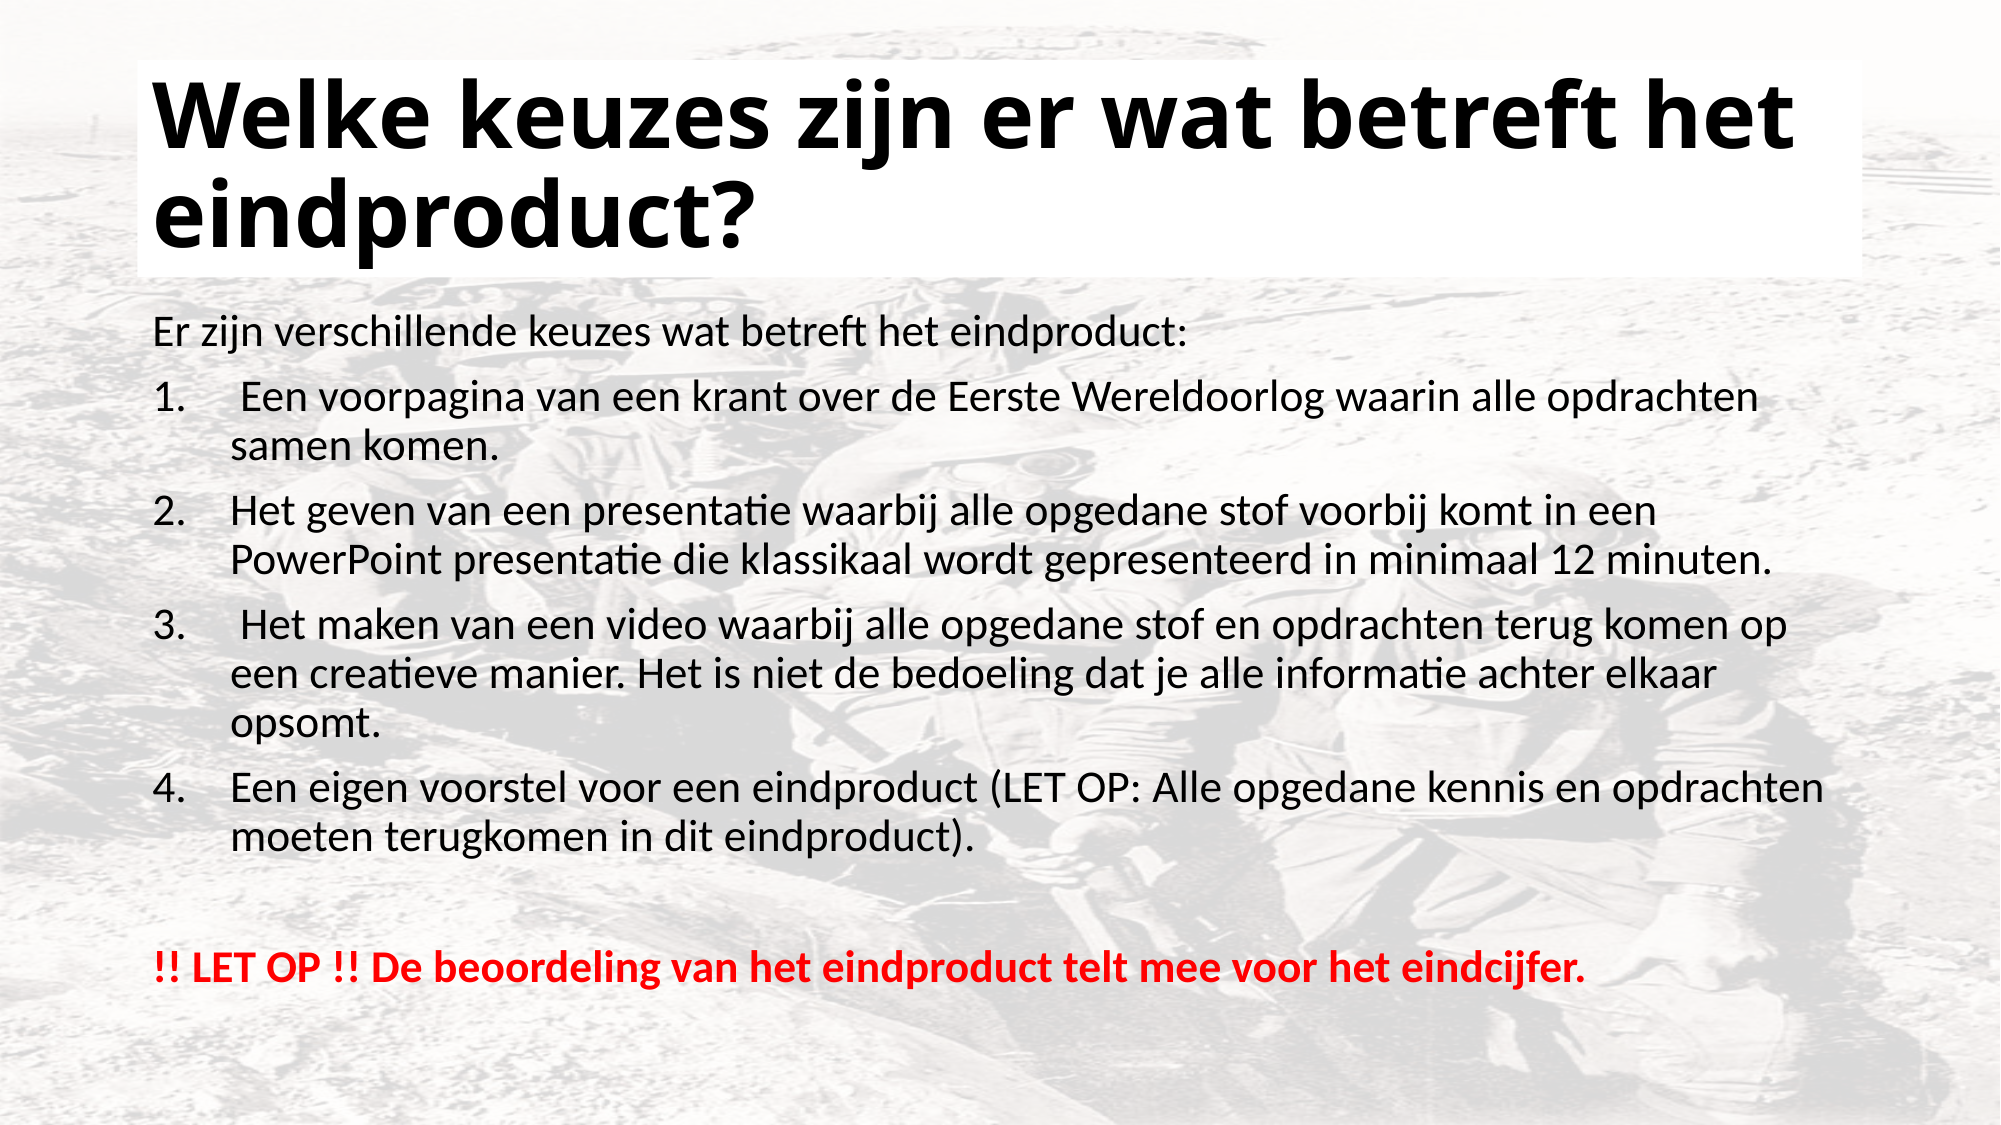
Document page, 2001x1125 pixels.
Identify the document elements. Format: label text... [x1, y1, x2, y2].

list Er zijn verschillende keuzes wat betreft het eindproduct: Een voorpagina van een krant over de Eerste Wereldoorlog waarin alle opdrachten samen komen. Het geven van een presentatie waarbij alle opgedane stof voorbij komt in een PowerPoint presentatie die klassikaal wordt gepresenteerd in minimaal 12 minuten. Het maken van een video waarbij alle opgedane stof en opdrachten terug komen op een creatieve manier. Het is niet de bedoeling dat je alle informatie achter elkaar opsomt. Een eigen voorstel voor een eindproduct (LET OP: Alle opgedane kennis en opdrachten moeten terugkomen in dit eindproduct). !! LET OP !! De beoordeling van het eindproduct telt mee voor het eindcijfer. [137, 299, 1863, 1014]
title Welke keuzes zijn er wat betreft het eindproduct? [137, 59, 1863, 278]
